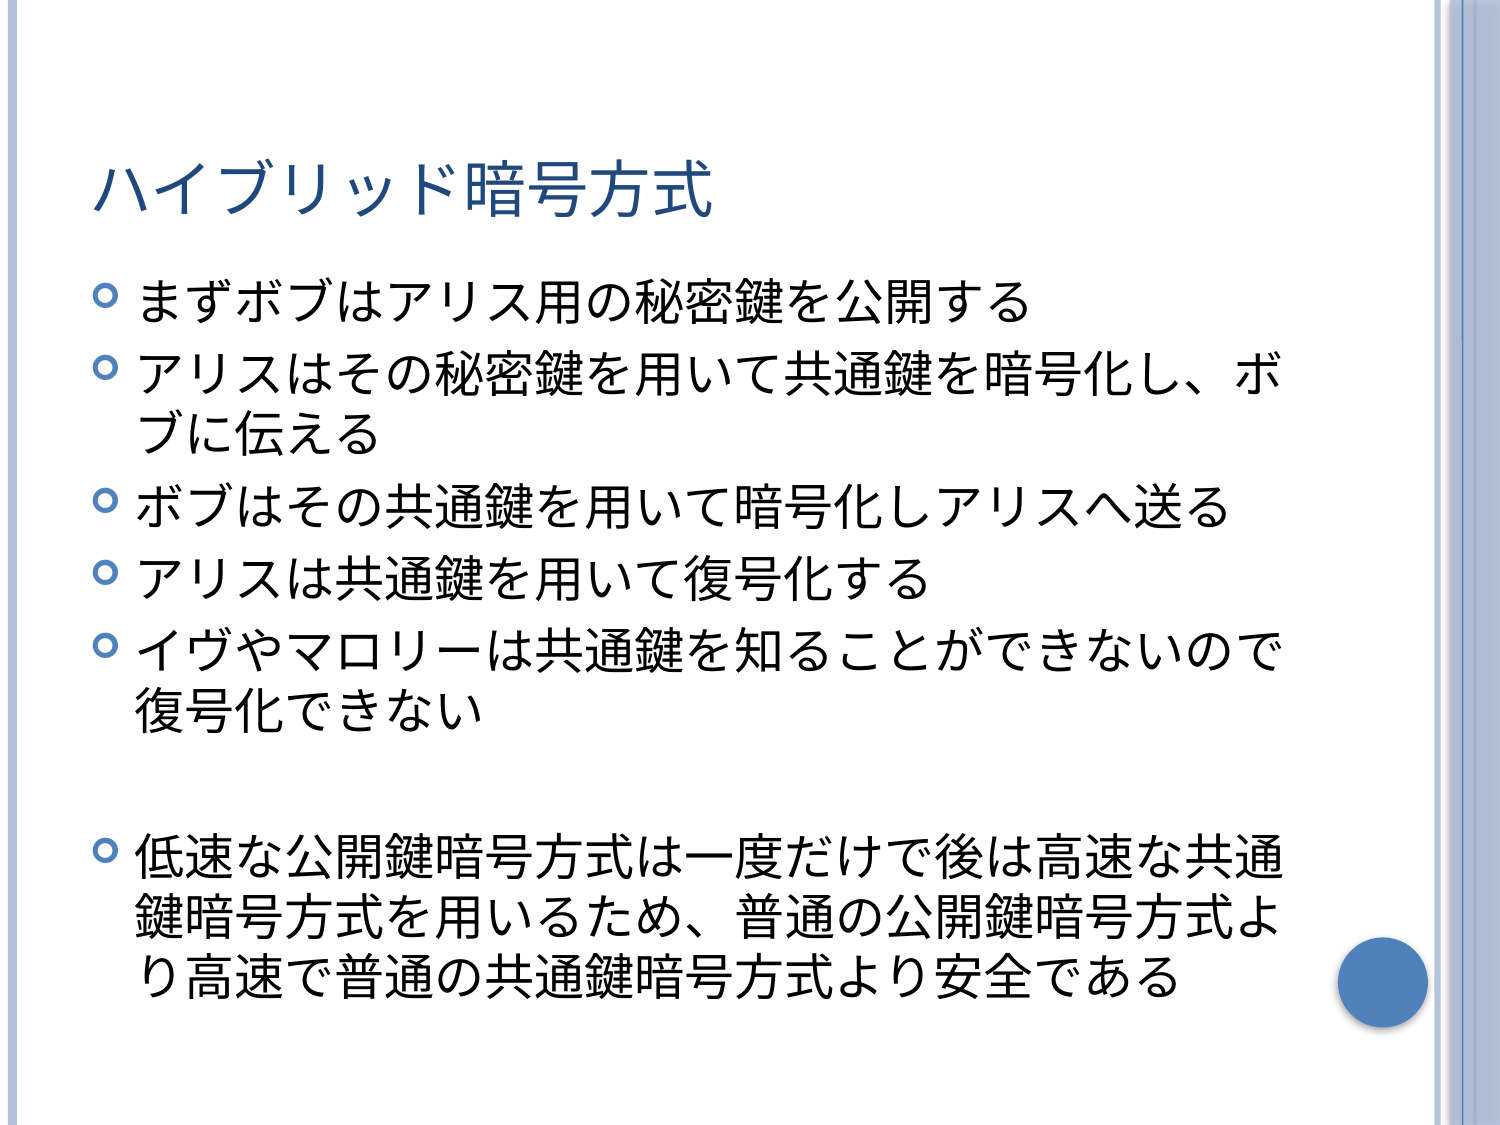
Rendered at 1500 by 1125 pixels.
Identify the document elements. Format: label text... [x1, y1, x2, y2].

title ハイブリッド暗号方式 [75, 45, 1300, 233]
list まずボブはアリス用の秘密鍵を公開する アリスはその秘密鍵を用いて共通鍵を暗号化し、ボブに伝える ボブはその共通鍵を用いて暗号化しアリスへ送る アリスは共通鍵を用いて復号化する イヴやマロリーは共通鍵を知ることができないので復号化できない 低速な公開鍵暗号方式は一度だけで後は高速な共通鍵暗号方式を用いるため、普通の公開鍵暗号方式より高速で普通の共通鍵暗号方式より安全である [75, 262, 1300, 1062]
